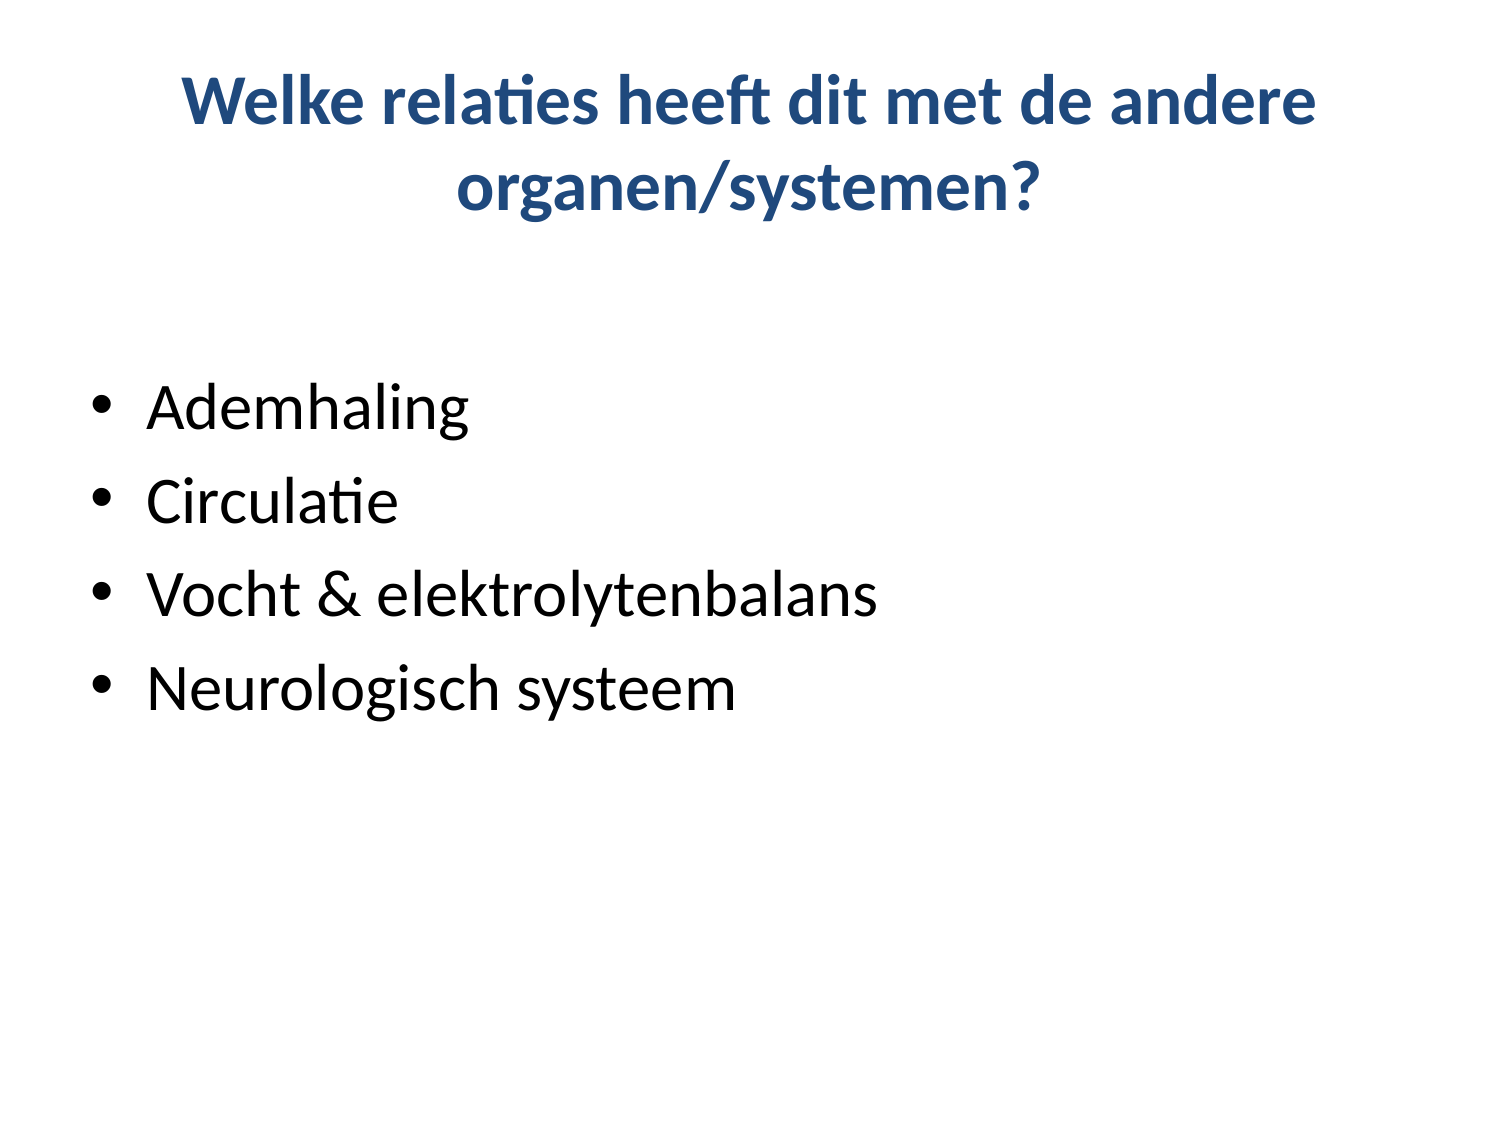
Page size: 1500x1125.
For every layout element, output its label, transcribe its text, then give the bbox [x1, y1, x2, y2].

title Welke relaties heeft dit met de andere organen/systemen? [75, 45, 1425, 233]
list Ademhaling Circulatie Vocht & elektrolytenbalans Neurologisch systeem [75, 262, 1425, 1005]
